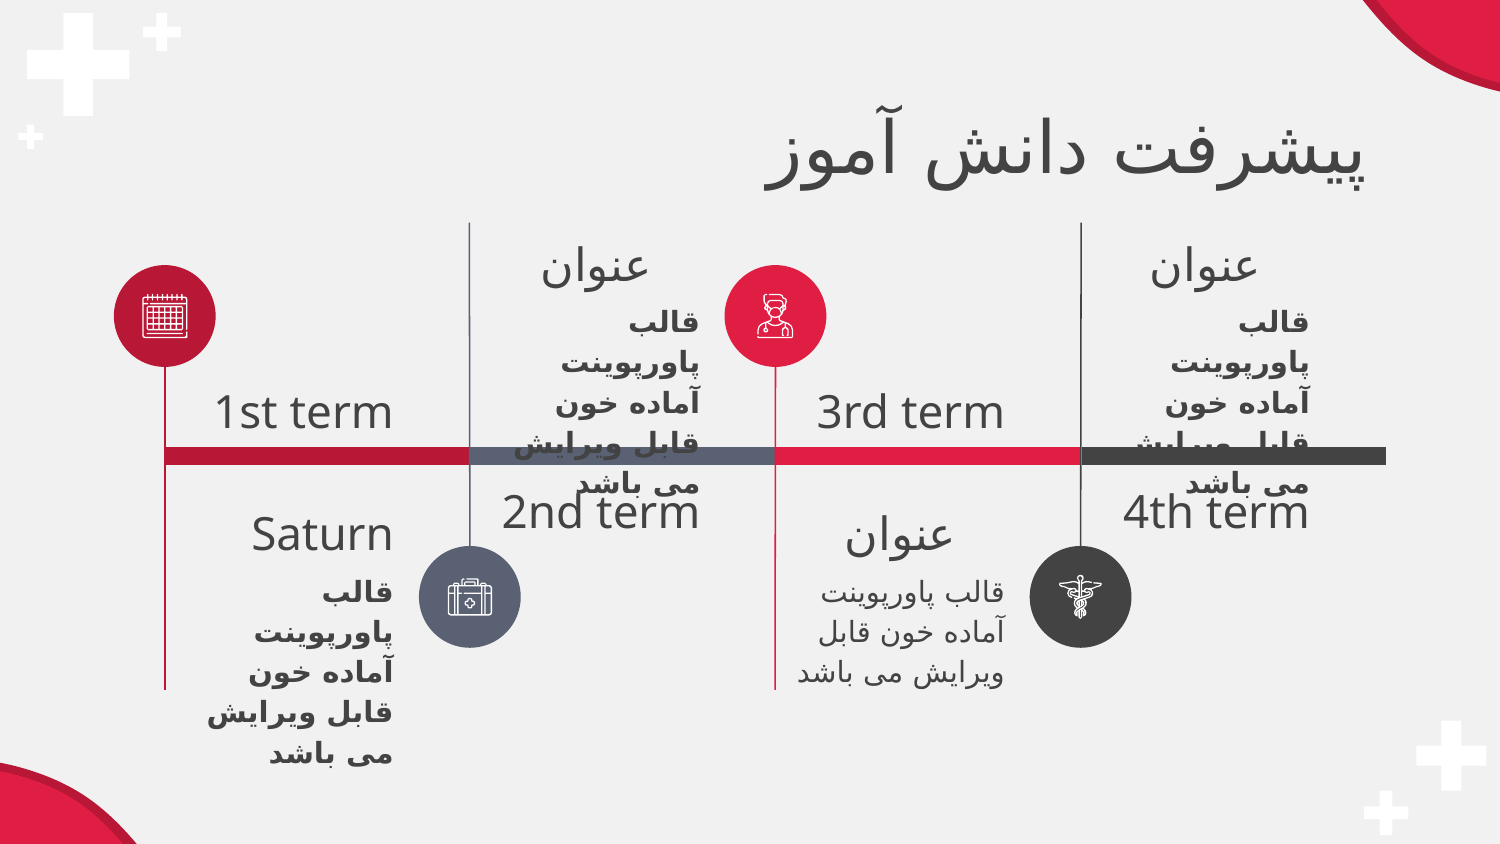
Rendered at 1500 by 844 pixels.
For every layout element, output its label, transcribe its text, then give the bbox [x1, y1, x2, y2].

text_box [1029, 546, 1132, 648]
text_box 2nd term [476, 465, 716, 546]
text_box Saturn [170, 491, 409, 553]
text_box [780, 446, 1075, 466]
text_box [113, 265, 216, 367]
text_box قالب پاورپوینت آماده خون قابل ویرایش می باشد [781, 553, 1021, 690]
text_box قالب پاورپوینت آماده خون قابل ویرایش می باشد [170, 553, 409, 690]
text_box عنوان [1086, 222, 1326, 283]
text_box [1086, 446, 1387, 466]
text_box [757, 293, 794, 339]
text_box [724, 265, 827, 367]
text_box قالب پاورپوینت آماده خون قابل ویرایش می باشد [1086, 283, 1326, 420]
text_box عنوان [781, 491, 1021, 553]
text_box 1st term [169, 366, 409, 447]
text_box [141, 293, 188, 339]
text_box [418, 546, 521, 648]
text_box عنوان [476, 222, 716, 283]
text_box [1059, 574, 1102, 619]
title پیشرفت دانش آموز [118, 72, 1382, 167]
text_box [170, 446, 463, 466]
text_box 3rd term [781, 366, 1021, 447]
text_box 4th term [1086, 465, 1326, 546]
text_box قالب پاورپوینت آماده خون قابل ویرایش می باشد [476, 283, 716, 420]
text_box [476, 446, 769, 466]
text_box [447, 578, 493, 616]
